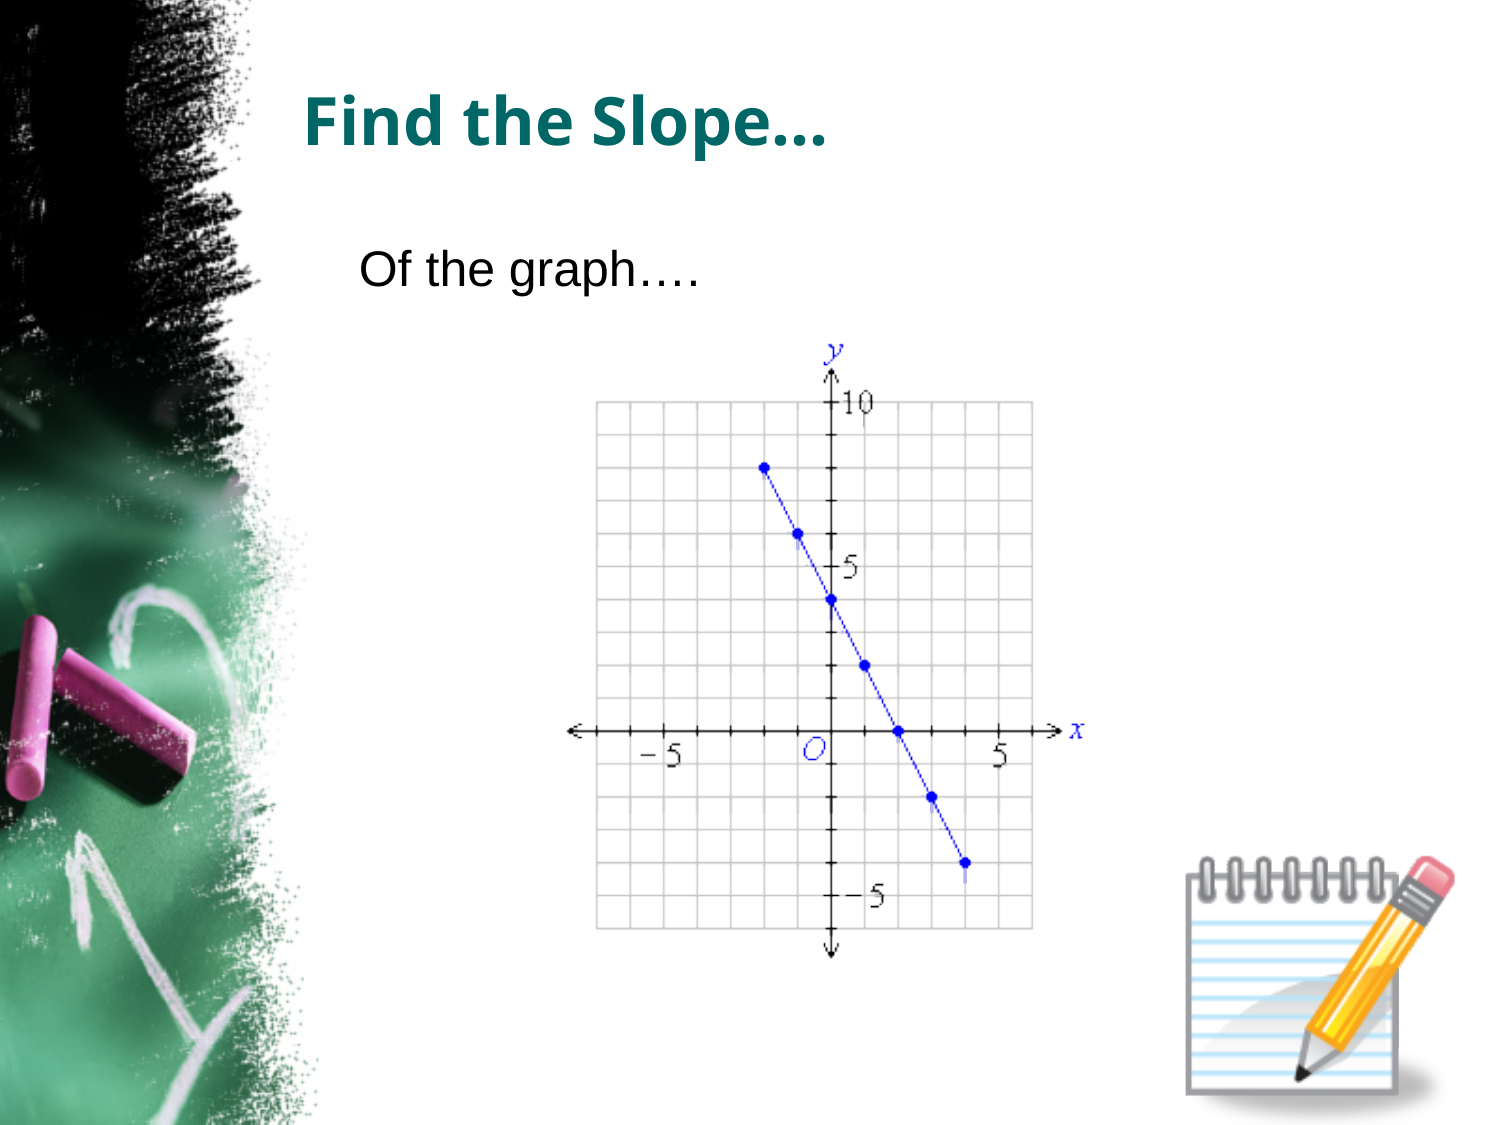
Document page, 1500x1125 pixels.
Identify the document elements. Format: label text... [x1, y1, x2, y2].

title Find the Slope… [287, 49, 1438, 188]
list Of the graph…. [287, 228, 1438, 980]
picture [0, 0, 1500, 1125]
